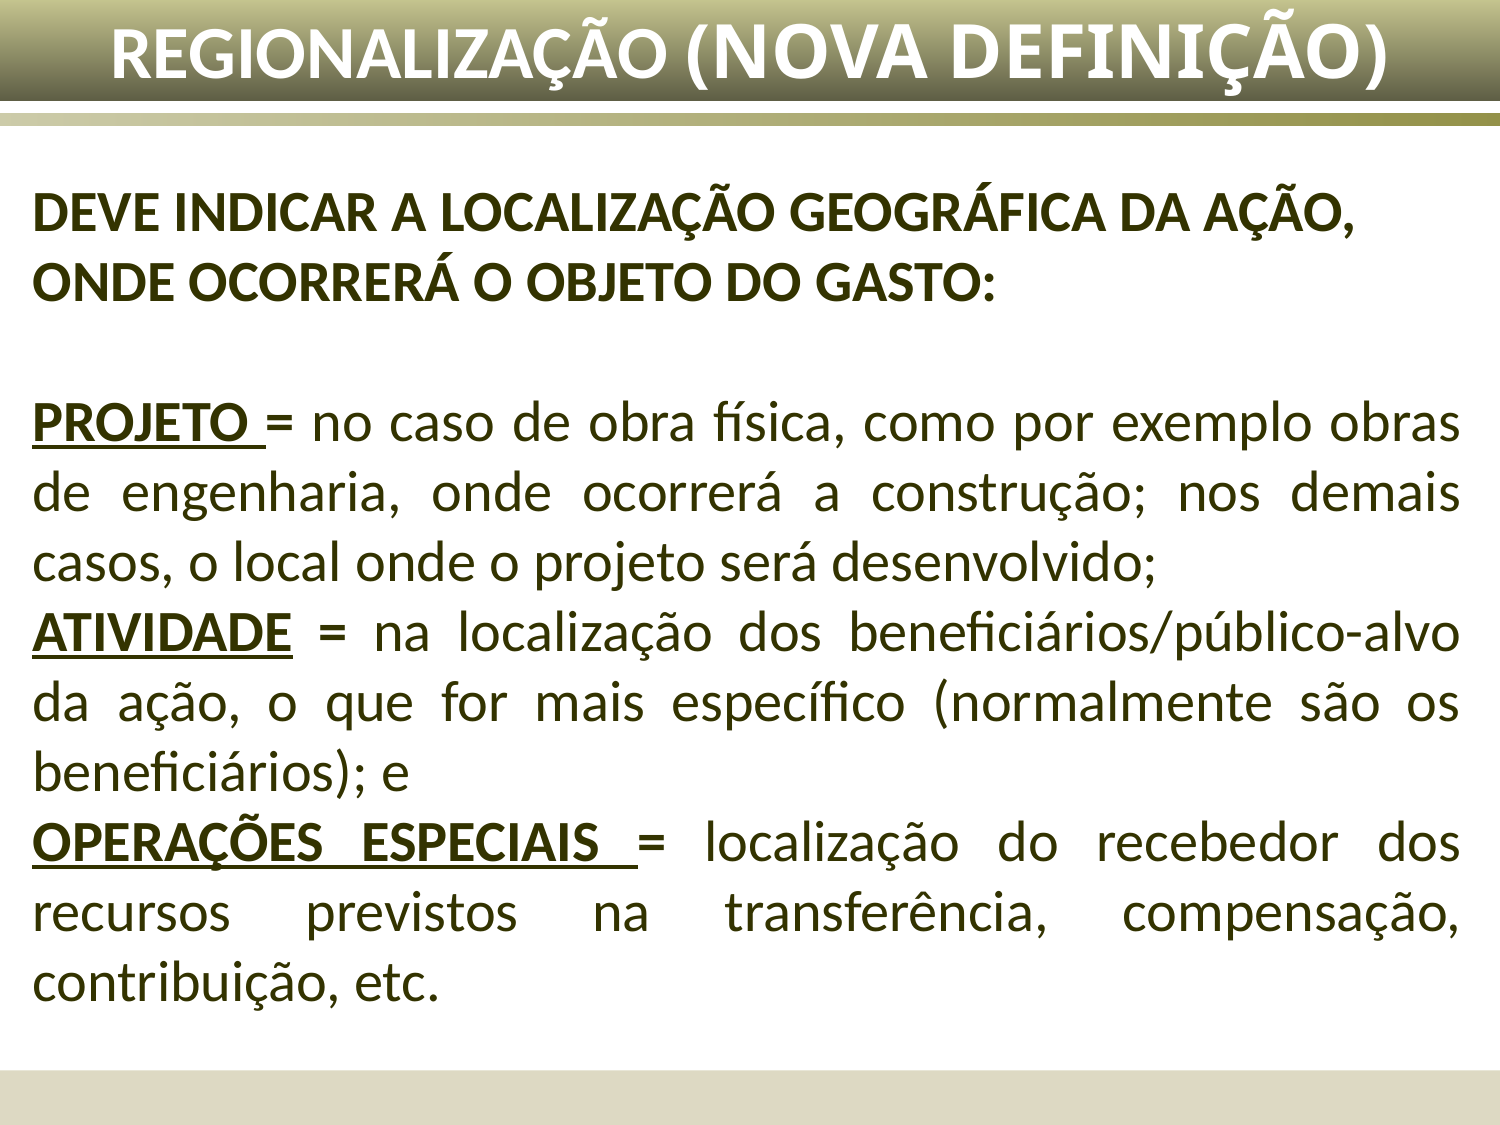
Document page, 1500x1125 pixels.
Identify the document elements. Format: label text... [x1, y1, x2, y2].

text_box [0, 1070, 1500, 1125]
text_box REGIONALIZAÇÃO (NOVA DEFINIÇÃO) [0, 0, 1500, 101]
text_box [0, 113, 1500, 126]
text_box DEVE INDICAR A LOCALIZAÇÃO GEOGRÁFICA DA AÇÃO, ONDE OCORRERÁ O OBJETO DO GASTO: PROJETO = no caso de obra física, como por exemplo obras de engenharia, onde ocorrerá a construção; nos demais casos, o local onde o projeto será desenvolvido; ATIVIDADE = na localização dos beneficiários/público-alvo da ação, o que for mais específico (normalmente são os beneficiários); e OPERAÇÕES ESPECIAIS = localização do recebedor dos recursos previstos na transferência, compensação, contribuição, etc. [17, 165, 1477, 1091]
